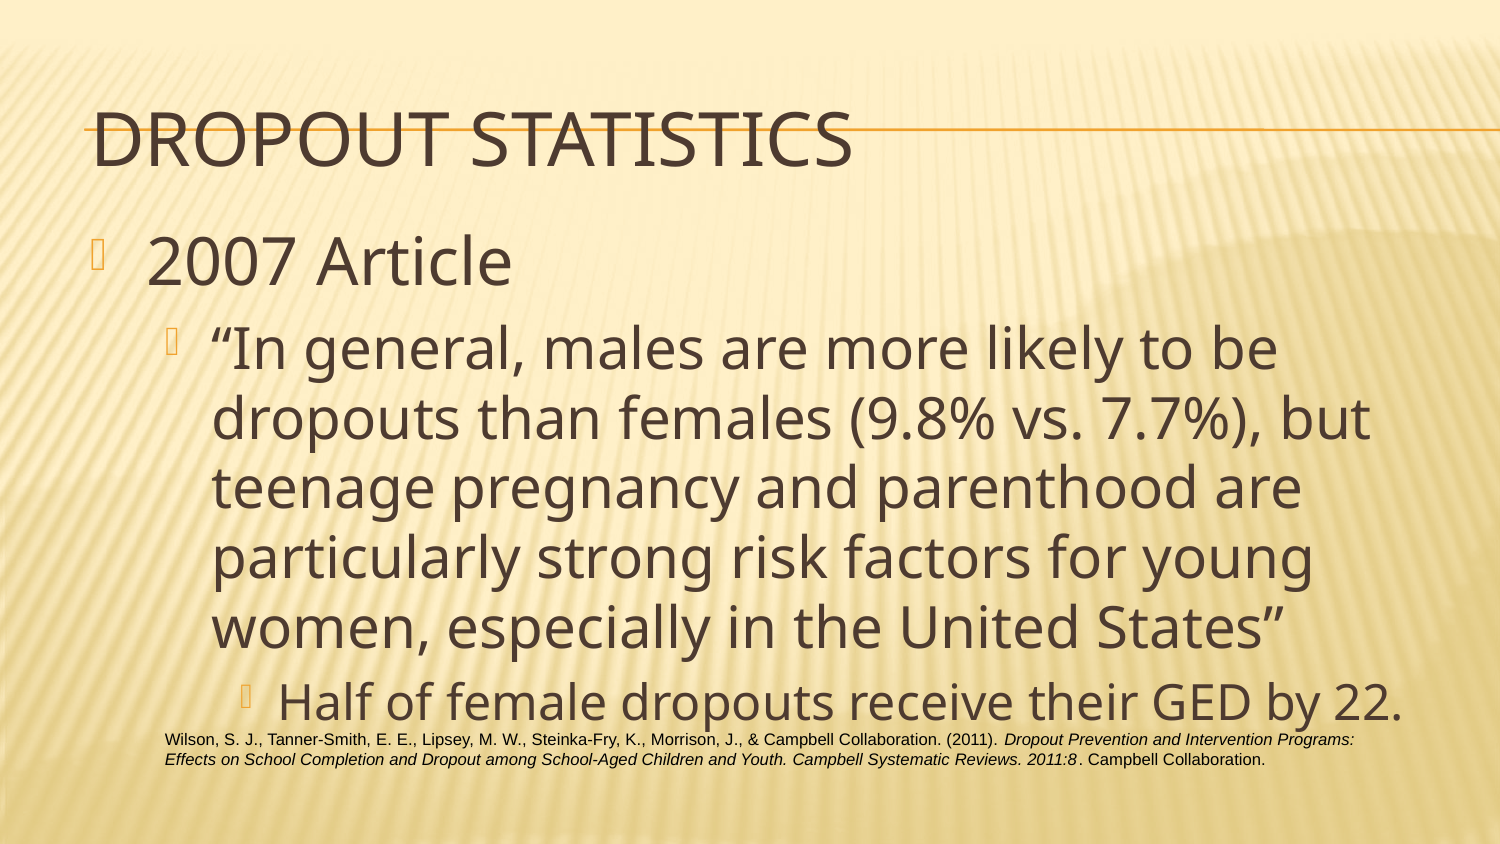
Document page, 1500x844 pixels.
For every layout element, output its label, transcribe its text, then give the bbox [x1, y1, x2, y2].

text_box Wilson, S. J., Tanner-Smith, E. E., Lipsey, M. W., Steinka-Fry, K., Morrison, J., & Campbell Collaboration. (2011). Dropout Prevention and Intervention Programs: Effects on School Completion and Dropout among School-Aged Children and Youth. Campbell Systematic Reviews. 2011:8. Campbell Collaboration. [150, 721, 1400, 777]
list 2007 Article “In general, males are more likely to be dropouts than females (9.8% vs. 7.7%), but teenage pregnancy and parenthood are particularly strong risk factors for young women, especially in the United States” Half of female dropouts receive their GED by 22. [75, 204, 1425, 800]
title Dropout Statistics [75, 33, 1425, 197]
